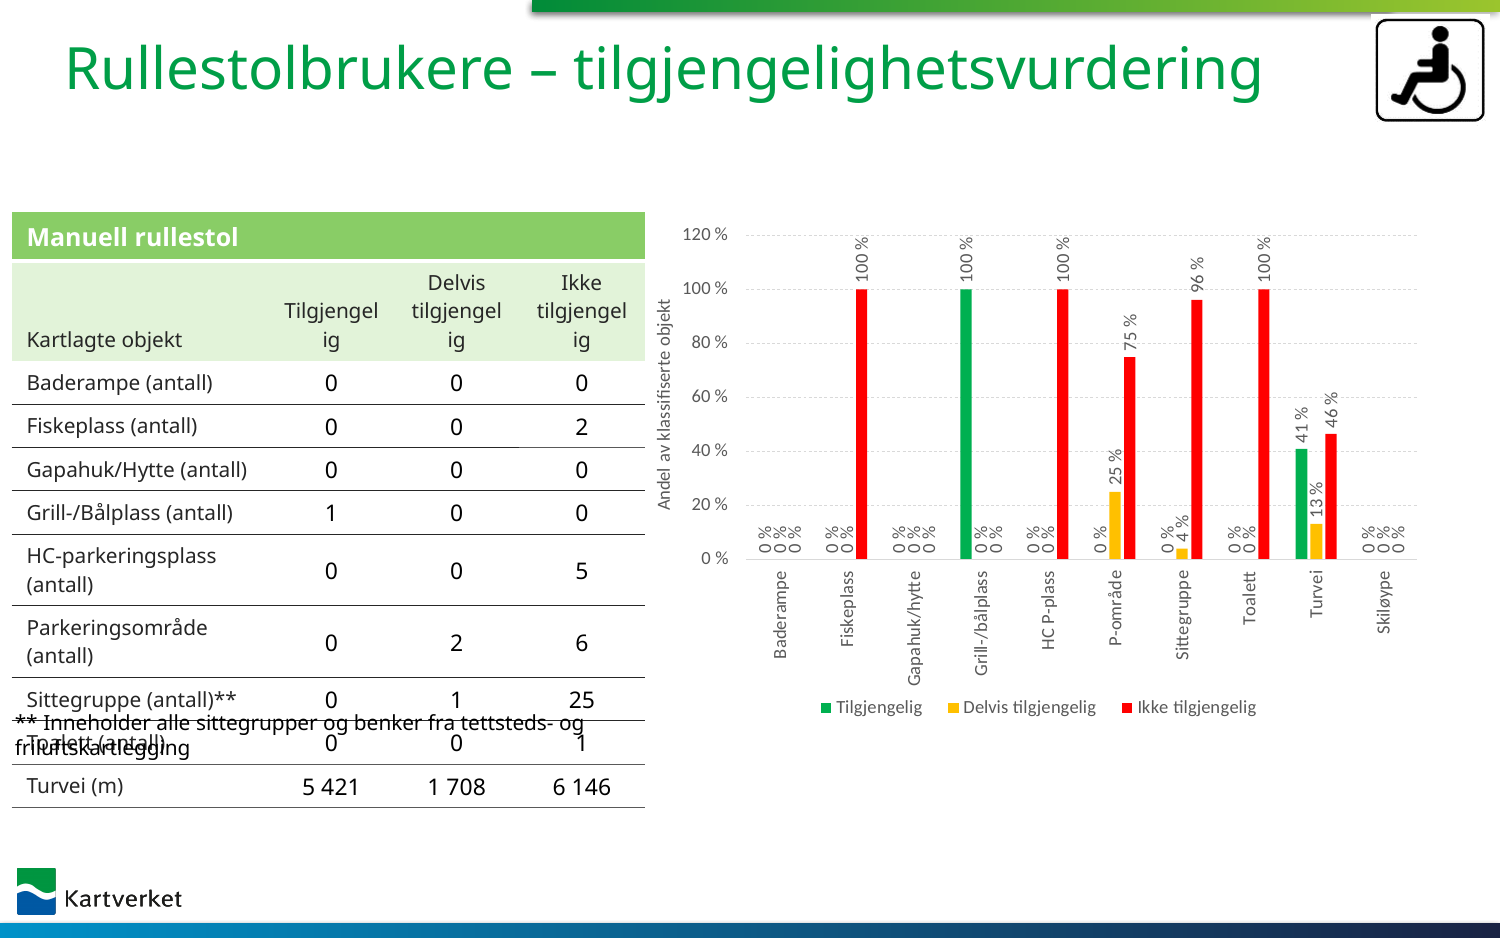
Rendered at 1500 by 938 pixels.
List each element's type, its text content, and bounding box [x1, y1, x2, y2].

table_cell 1 [269, 491, 394, 534]
table_cell 6 146 [519, 768, 645, 807]
table_cell Delvis tilgjengelig [394, 263, 519, 361]
table_cell 0 [394, 535, 519, 605]
table_cell 1 708 [394, 768, 519, 807]
table_cell 0 [519, 448, 638, 490]
table_cell 0 [269, 361, 394, 404]
table_cell Parkeringsområde (antall) [12, 606, 269, 677]
table_cell 5 [519, 535, 638, 605]
table_cell 0 [394, 491, 519, 534]
table_cell Kartlagte objekt [12, 263, 269, 361]
table_cell Fiskeplass (antall) [12, 405, 269, 447]
table_cell Turvei (m) [12, 768, 269, 807]
table_cell 6 [519, 606, 638, 677]
table_cell Ikke tilgjengelig [519, 263, 638, 361]
table_cell 0 [269, 405, 394, 447]
text_box Rullestolbrukere – tilgjengelighetsvurdering [49, 12, 1372, 109]
table_cell 0 [519, 361, 638, 404]
table_cell 0 [269, 606, 394, 677]
table_cell 5 421 [269, 768, 394, 807]
table_cell 2 [394, 606, 519, 677]
table_cell HC-parkeringsplass (antall) [12, 535, 269, 605]
table_cell 2 [519, 405, 638, 447]
table_cell 0 [269, 448, 394, 490]
picture [1371, 13, 1491, 127]
table_cell 0 [269, 535, 394, 605]
table_cell Gapahuk/Hytte (antall) [12, 448, 269, 490]
table_cell 0 [394, 361, 519, 404]
picture [643, 218, 1427, 728]
table_cell Grill-/Bålplass (antall) [12, 491, 269, 534]
table_cell Baderampe (antall) [12, 361, 269, 404]
table_cell Sittegruppe (antall)** [12, 678, 269, 702]
table_header Manuell rullestol [12, 212, 645, 259]
table_cell Tilgjengelig [269, 263, 394, 361]
table_cell 25 [519, 678, 638, 702]
table_cell 0 [519, 491, 638, 534]
table_cell 0 [394, 448, 519, 490]
table_cell 0 [269, 678, 394, 702]
table_cell 0 [394, 405, 519, 447]
table_cell 1 [394, 678, 519, 702]
text_box ** Inneholder alle sittegrupper og benker fra tettsteds- og friluftskartlegging [0, 702, 745, 768]
